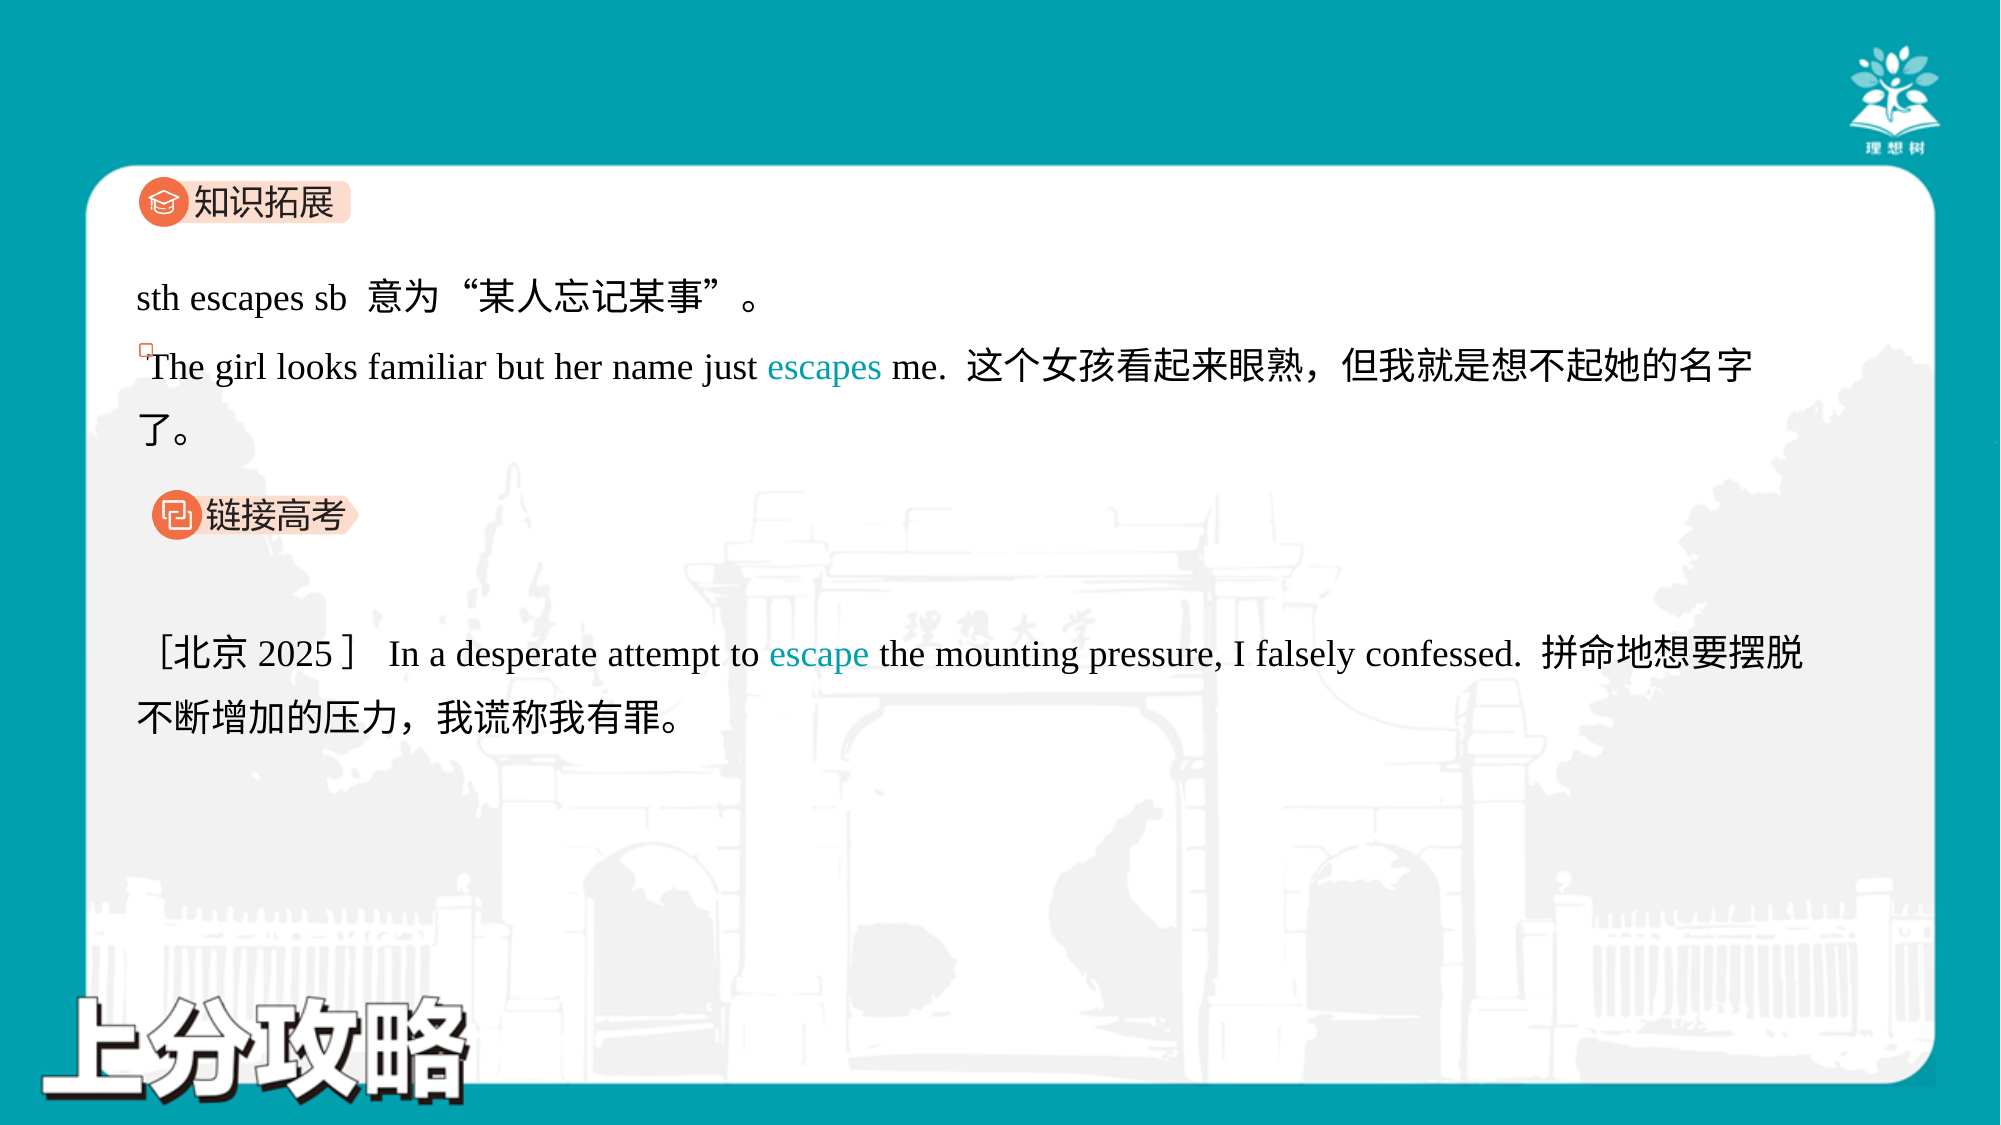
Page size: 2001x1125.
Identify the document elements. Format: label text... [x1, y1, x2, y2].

text_box ［北京2025］In a desperate attempt to escape the mounting pressure, I falsely confessed. 拼命地想要摆脱 不断增加的压力，我谎称我有罪。 #93 [136, 536, 1865, 731]
text_box sth escapes sb 意为“某人忘记某事”。 The girl looks familiar but her name just escapes me. 这个女孩看起来眼熟，但我就是想不起她的名字 了。#91 [136, 249, 1865, 444]
picture [0, 0, 2000, 1125]
